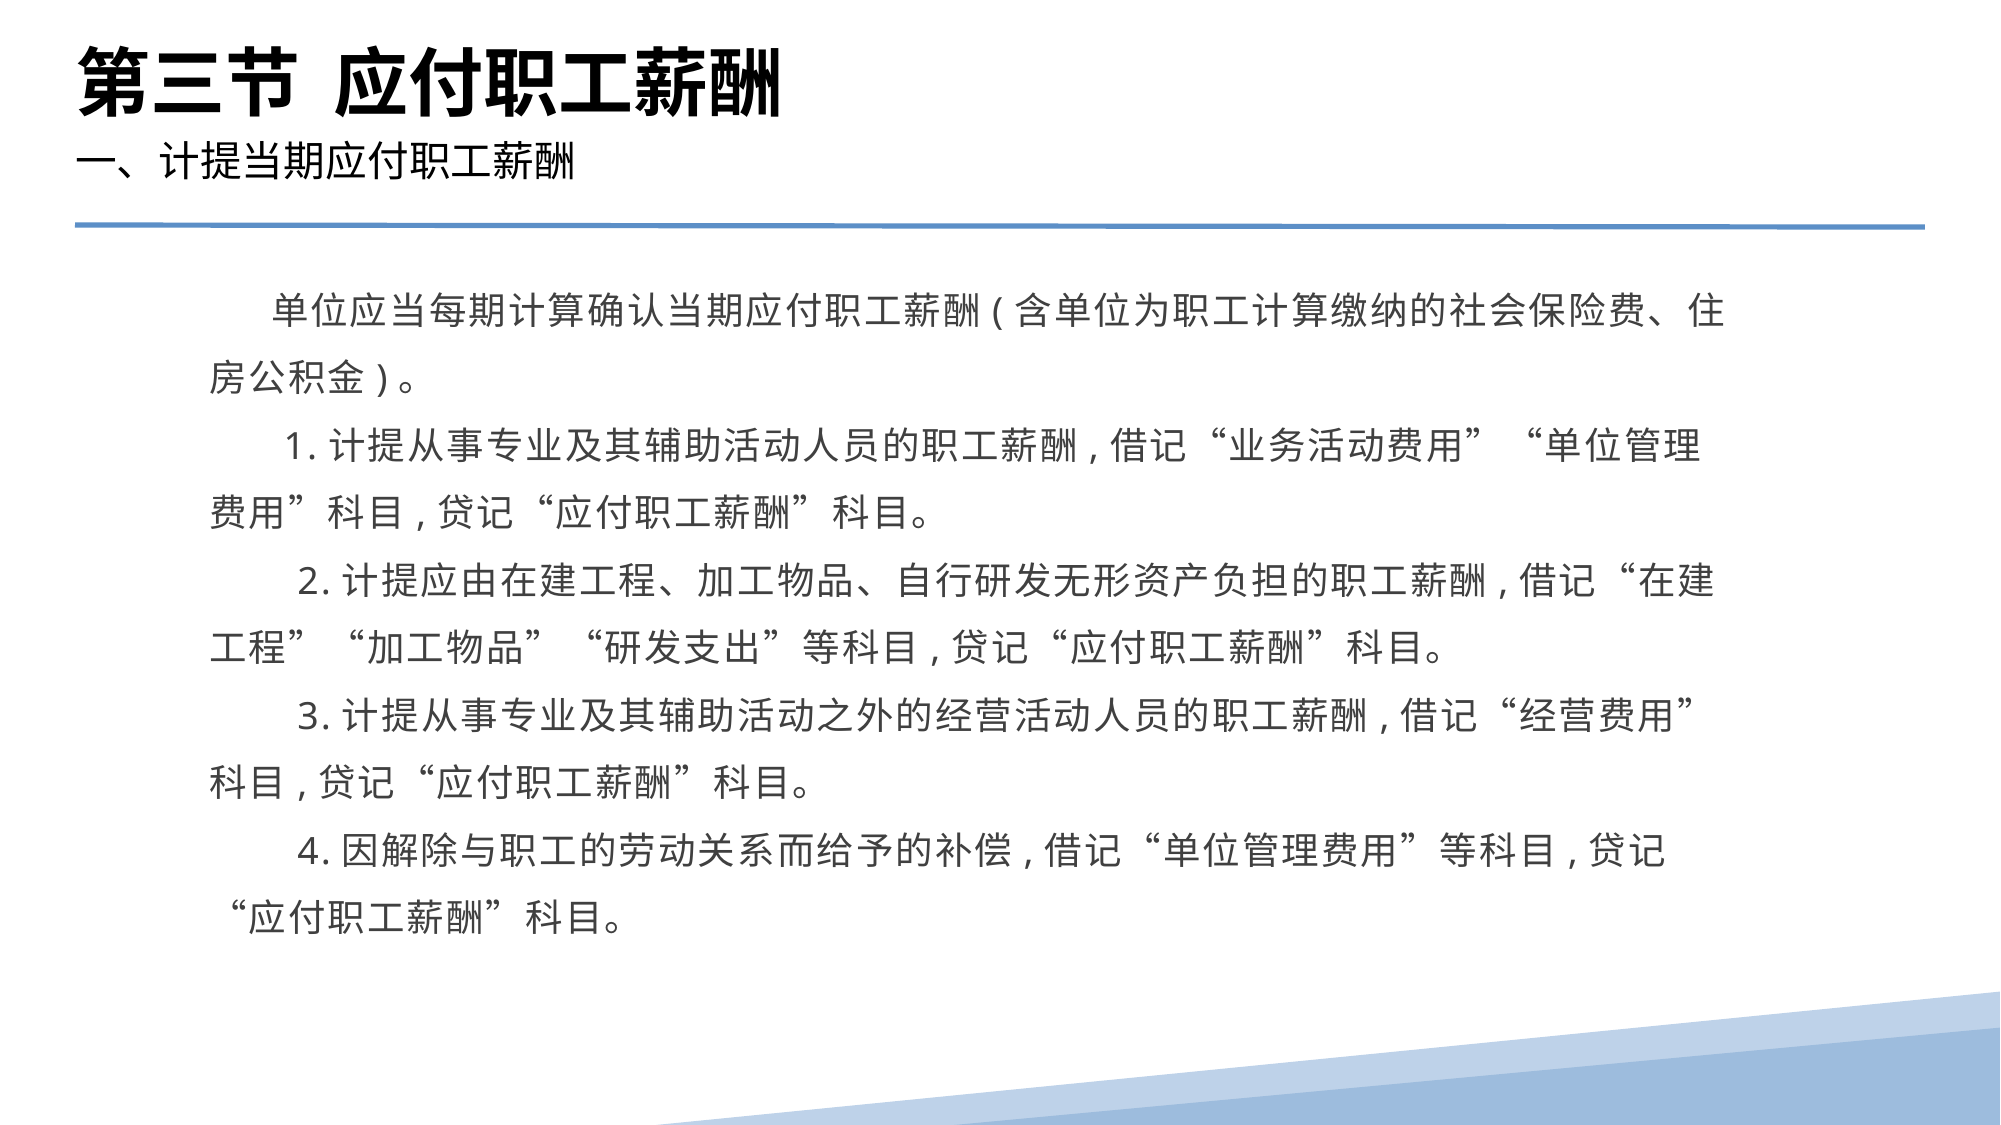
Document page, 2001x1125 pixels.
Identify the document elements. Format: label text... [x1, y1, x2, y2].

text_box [656, 991, 2000, 1125]
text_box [74, 224, 1925, 228]
text_box 一、计提当期应付职工薪酬 [75, 124, 1925, 200]
text_box 第三节 应付职工薪酬 [75, 24, 1925, 124]
text_box 单位应当每期计算确认当期应付职工薪酬(含单位为职工计算缴纳的社会保险费、住房公积金)。 1.计提从事专业及其辅助活动人员的职工薪酬,借记“业务活动费用”“单位管理费用”科目,贷记“应付职工薪酬”科目。 2.计提应由在建工程、加工物品、自行研发无形资产负担的职工薪酬,借记“在建工程”“加工物品”“研发支出”等科目,贷记“应付职工薪酬”科目。 3.计提从事专业及其辅助活动之外的经营活动人员的职工薪酬,借记“经营费用”科目,贷记“应付职工薪酬”科目。 4.因解除与职工的劳动关系而给予的补偿,借记“单位管理费用”等科目,贷记“应付职工薪酬”科目。 [194, 256, 1754, 935]
